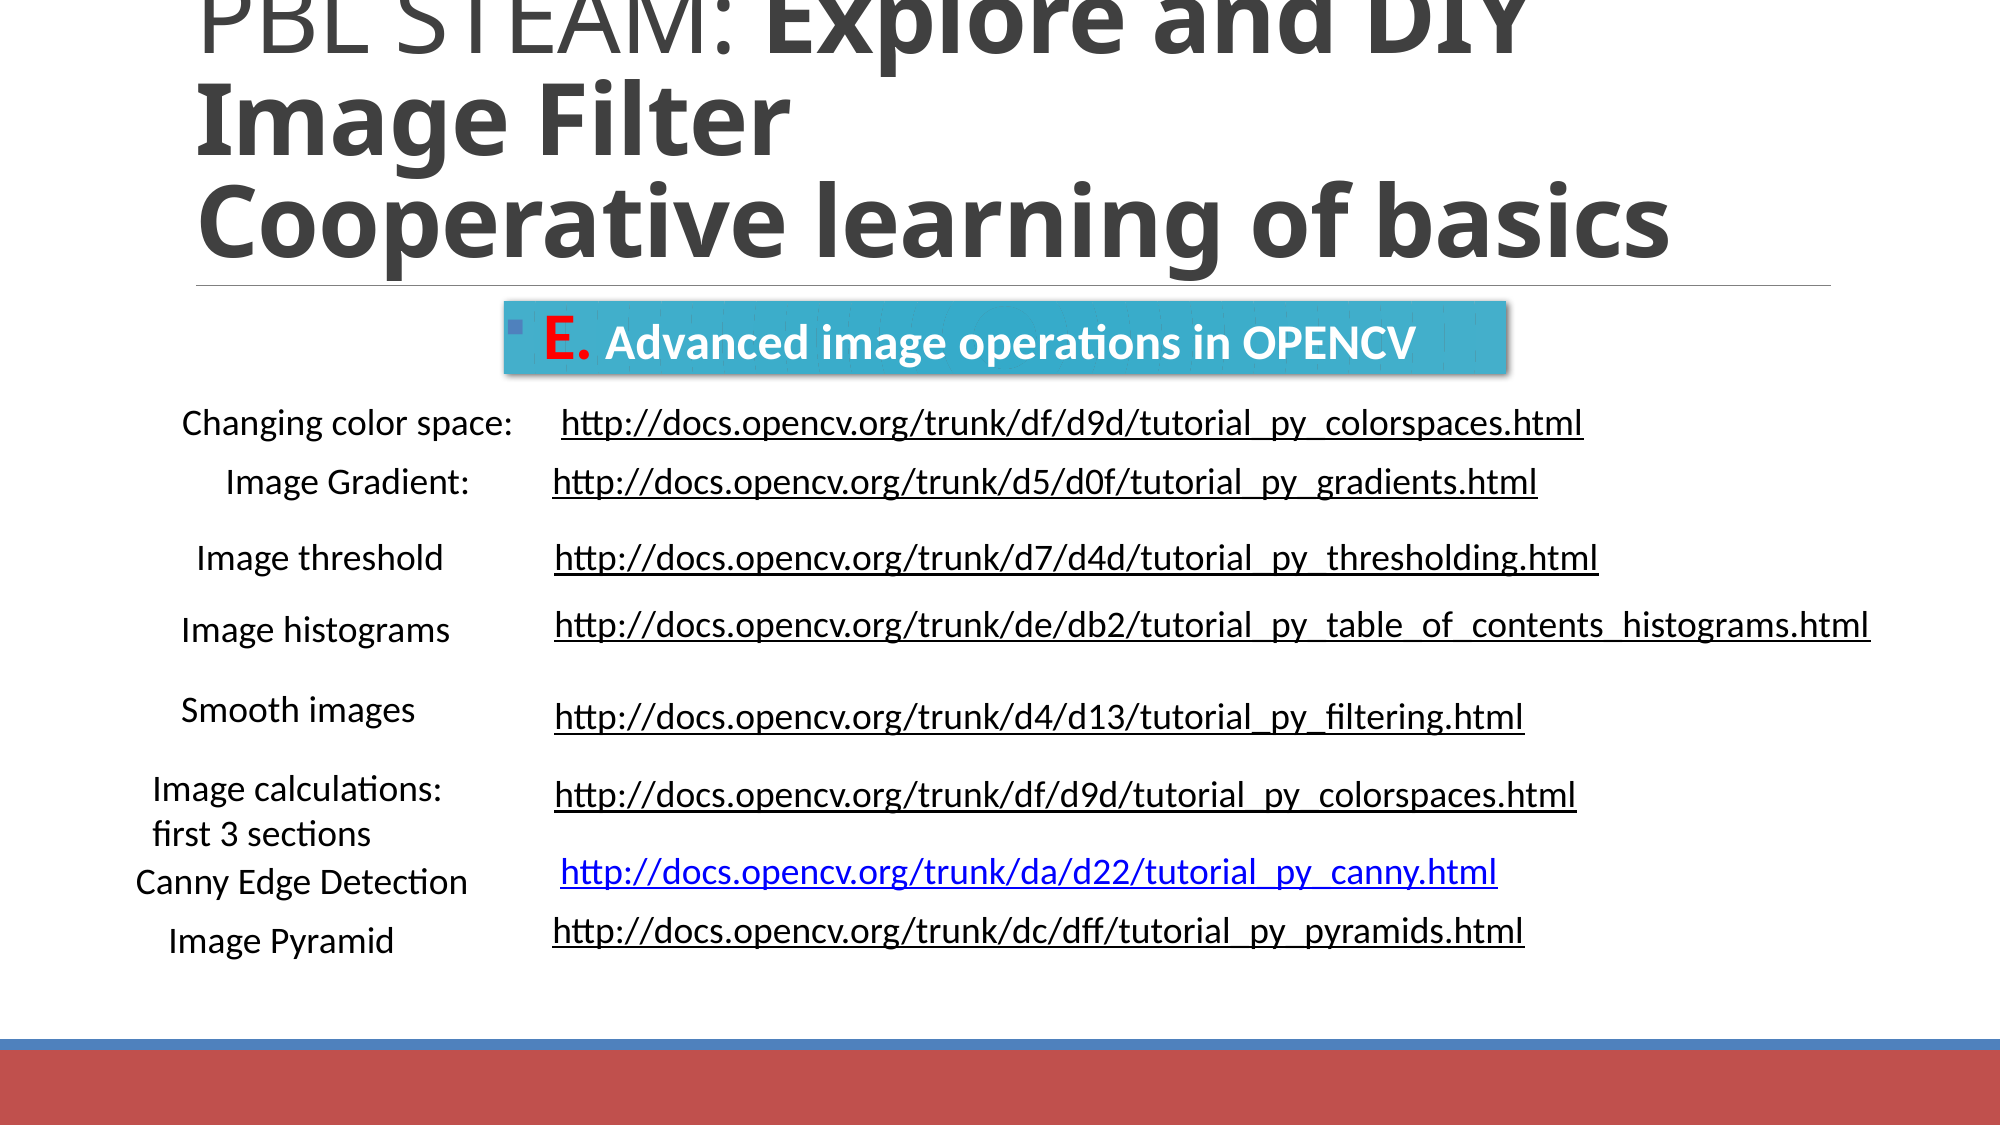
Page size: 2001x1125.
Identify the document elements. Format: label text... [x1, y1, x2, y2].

title PBL STEAM: Explore and DIY Image Filter Cooperative learning of basics [180, 47, 1830, 285]
text_box http://docs.opencv.org/trunk/de/db2/tutorial_py_table_of_contents_histograms.html [539, 592, 1913, 653]
text_box http://docs.opencv.org/trunk/dc/dff/tutorial_py_pyramids.html [537, 898, 1604, 959]
text_box http://docs.opencv.org/trunk/df/d9d/tutorial_py_colorspaces.html [546, 390, 1608, 449]
text_box Image histograms [166, 597, 466, 658]
text_box http://docs.opencv.org/trunk/da/d22/tutorial_py_canny.html [545, 839, 1514, 898]
text_box Image threshold [181, 525, 468, 586]
text_box http://docs.opencv.org/trunk/df/d9d/tutorial_py_colorspaces.html [539, 762, 1870, 823]
text_box Smooth images [166, 677, 431, 738]
text_box http://docs.opencv.org/trunk/d7/d4d/tutorial_py_thresholding.html [539, 525, 1776, 586]
text_box Canny Edge Detection [121, 849, 484, 910]
text_box http://docs.opencv.org/trunk/d4/d13/tutorial_py_filtering.html [539, 685, 1617, 745]
text_box Image Gradient: [210, 451, 494, 510]
text_box http://docs.opencv.org/trunk/d5/d0f/tutorial_py_gradients.html [537, 449, 1776, 510]
text_box Image Pyramid [153, 908, 411, 969]
text_box Image calculations: first 3 sections [137, 756, 505, 861]
text_box Changing color space: [167, 390, 538, 451]
text_box E. Advanced image operations in OPENCV [503, 301, 1506, 374]
